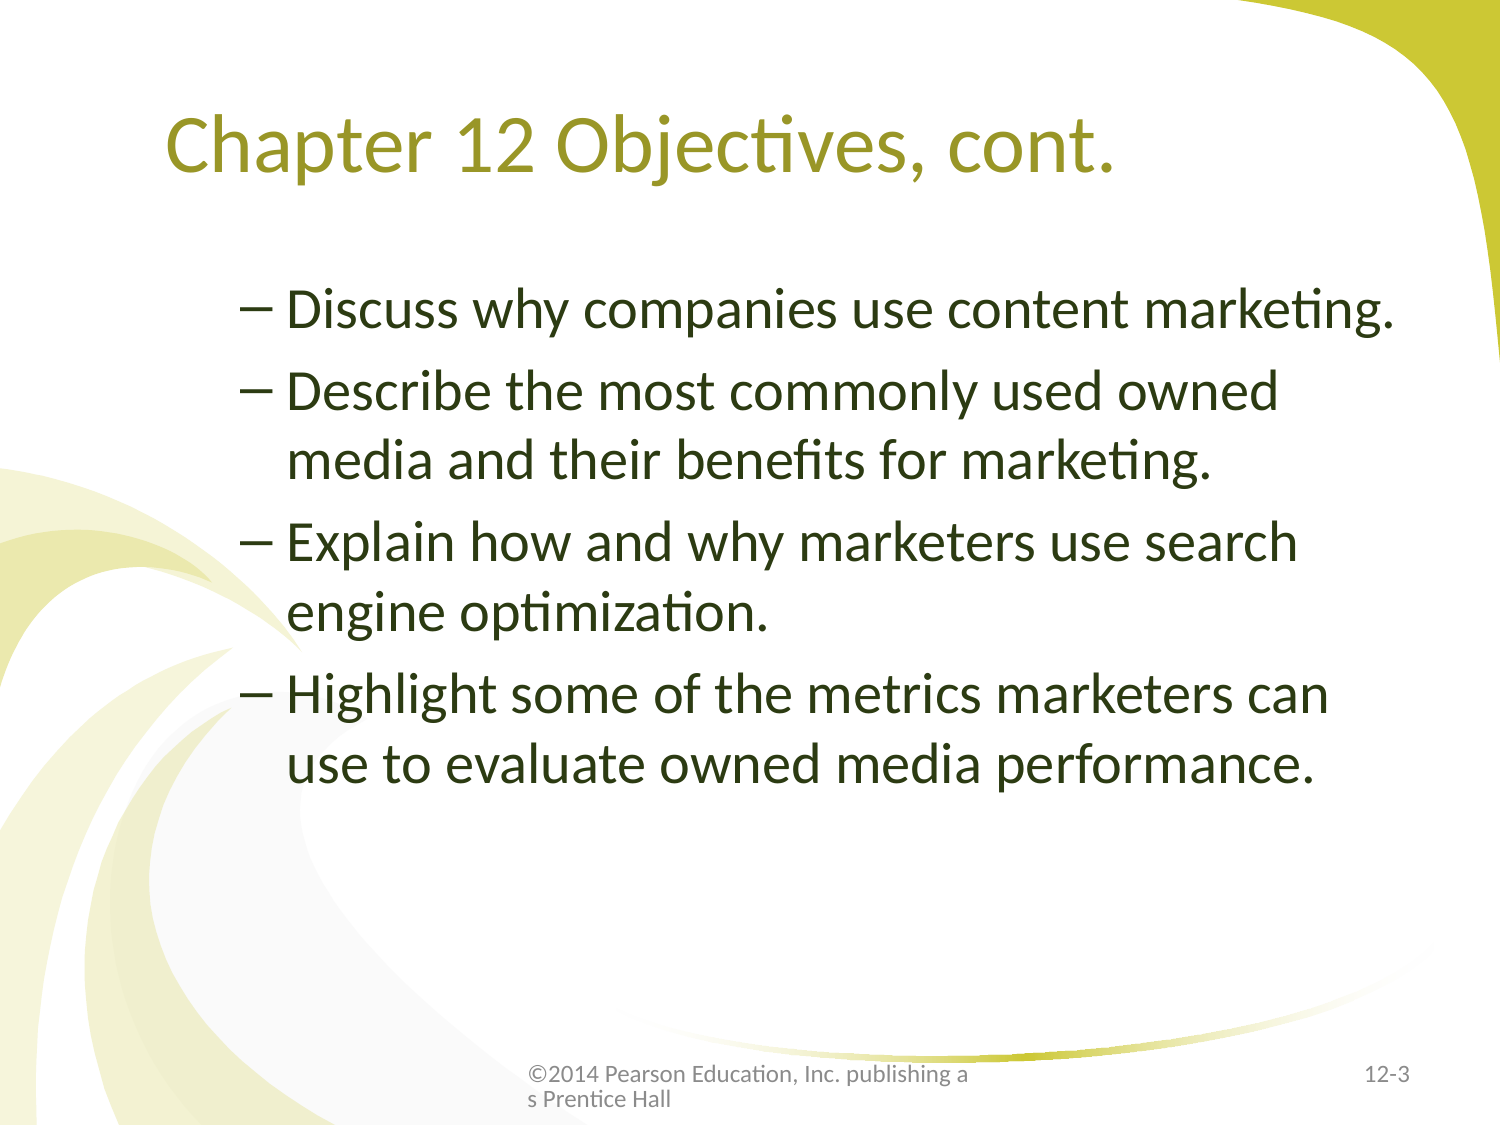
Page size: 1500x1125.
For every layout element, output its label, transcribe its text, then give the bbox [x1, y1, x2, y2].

list Discuss why companies use content marketing. Describe the most commonly used owned media and their benefits for marketing. Explain how and why marketers use search engine optimization. Highlight some of the metrics marketers can use to evaluate owned media performance. [150, 262, 1425, 1005]
slide_number 12-3 [1074, 1042, 1425, 1103]
title Chapter 12 Objectives, cont. [150, 45, 1425, 233]
footer ©2014 Pearson Education, Inc. publishing as Prentice Hall [512, 1042, 988, 1103]
